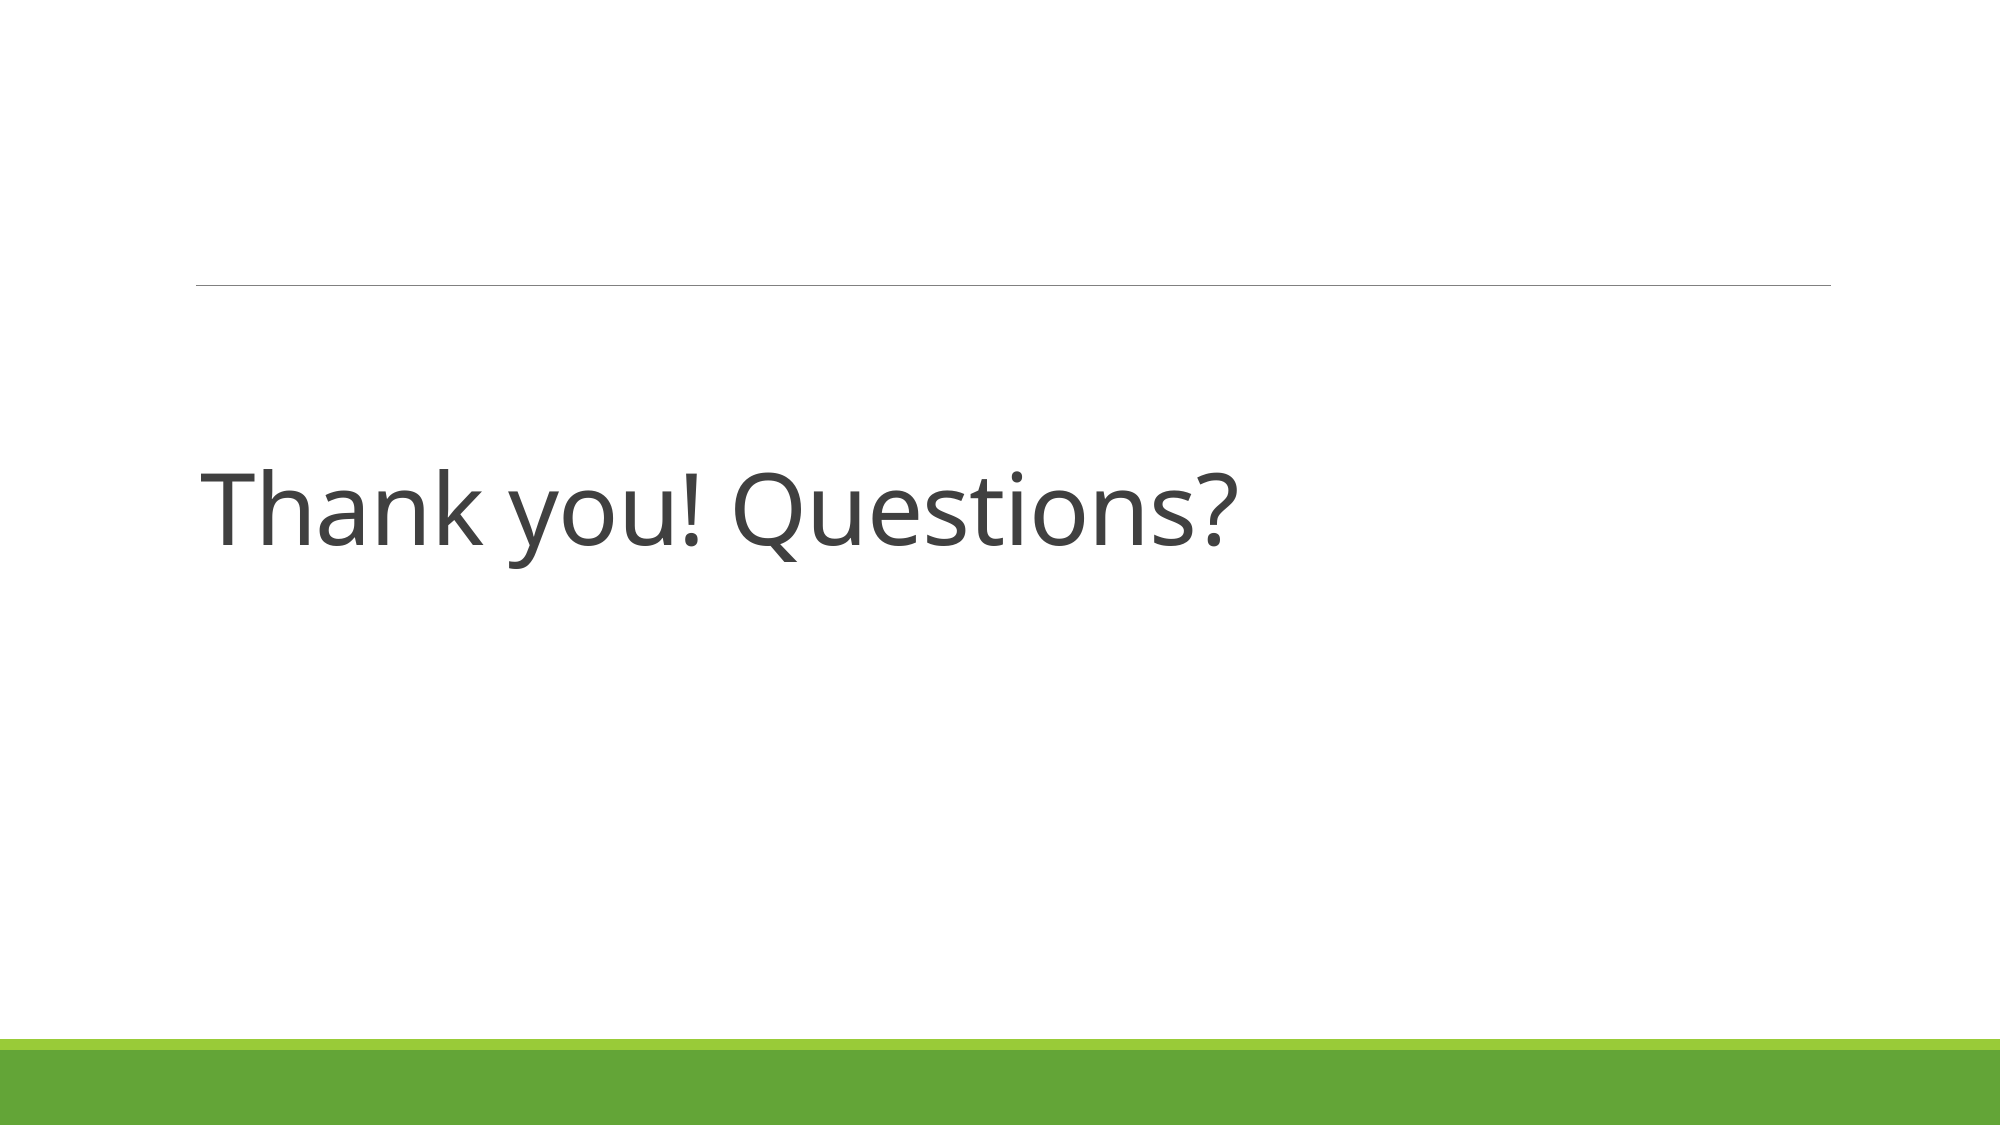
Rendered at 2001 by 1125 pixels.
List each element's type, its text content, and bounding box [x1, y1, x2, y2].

title Thank you! Questions? [185, 335, 1836, 574]
